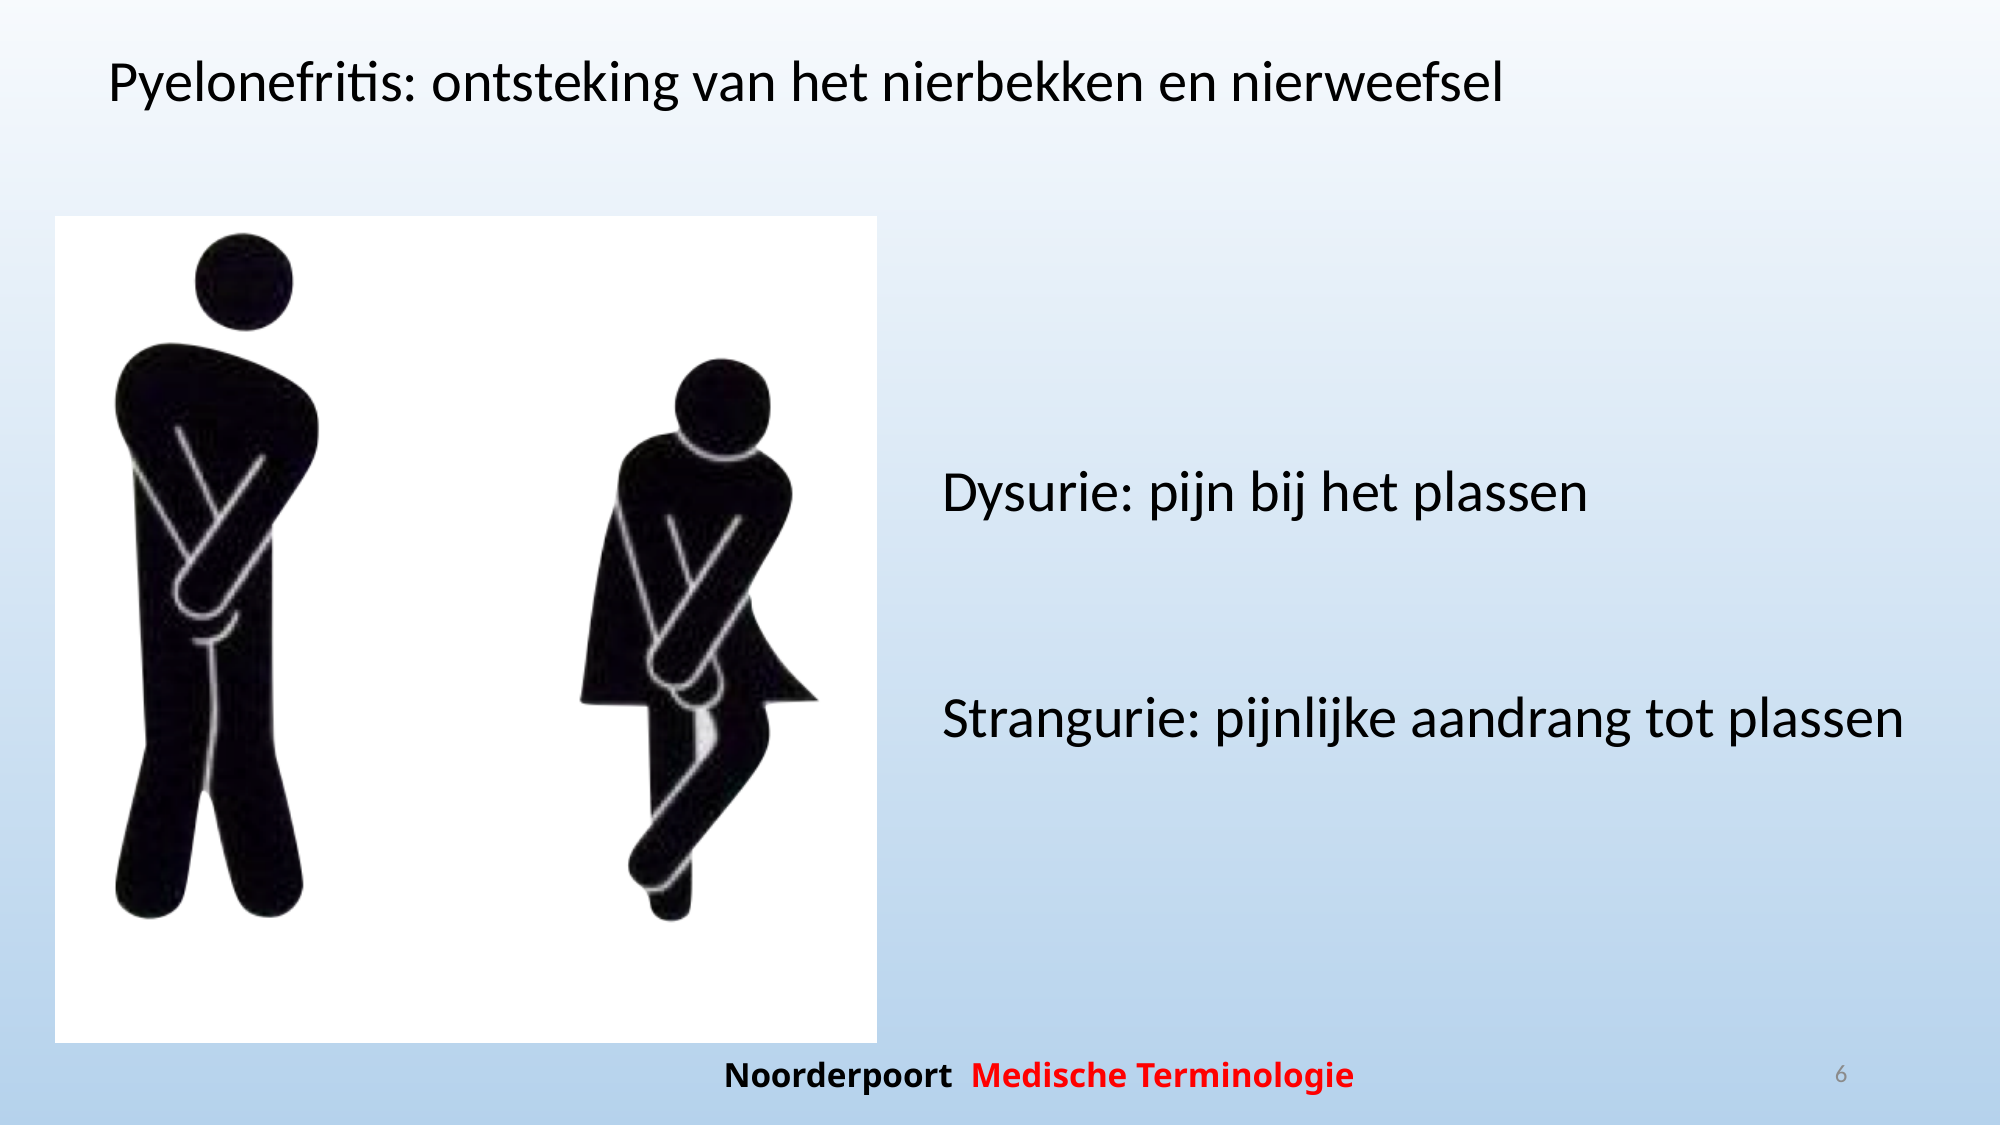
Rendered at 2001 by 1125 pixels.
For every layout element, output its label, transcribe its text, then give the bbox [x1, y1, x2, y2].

text_box Strangurie: pijnlijke aandrang tot plassen [927, 671, 1970, 757]
list Pyelonefritis: ontsteking van het nierbekken en nierweefsel [93, 43, 1819, 758]
picture [55, 216, 877, 1043]
text_box Dysurie: pijn bij het plassen [927, 445, 1912, 531]
text_box Noorderpoort Medische Terminologie [708, 1046, 1406, 1102]
slide_number 6 [1412, 1042, 1863, 1103]
